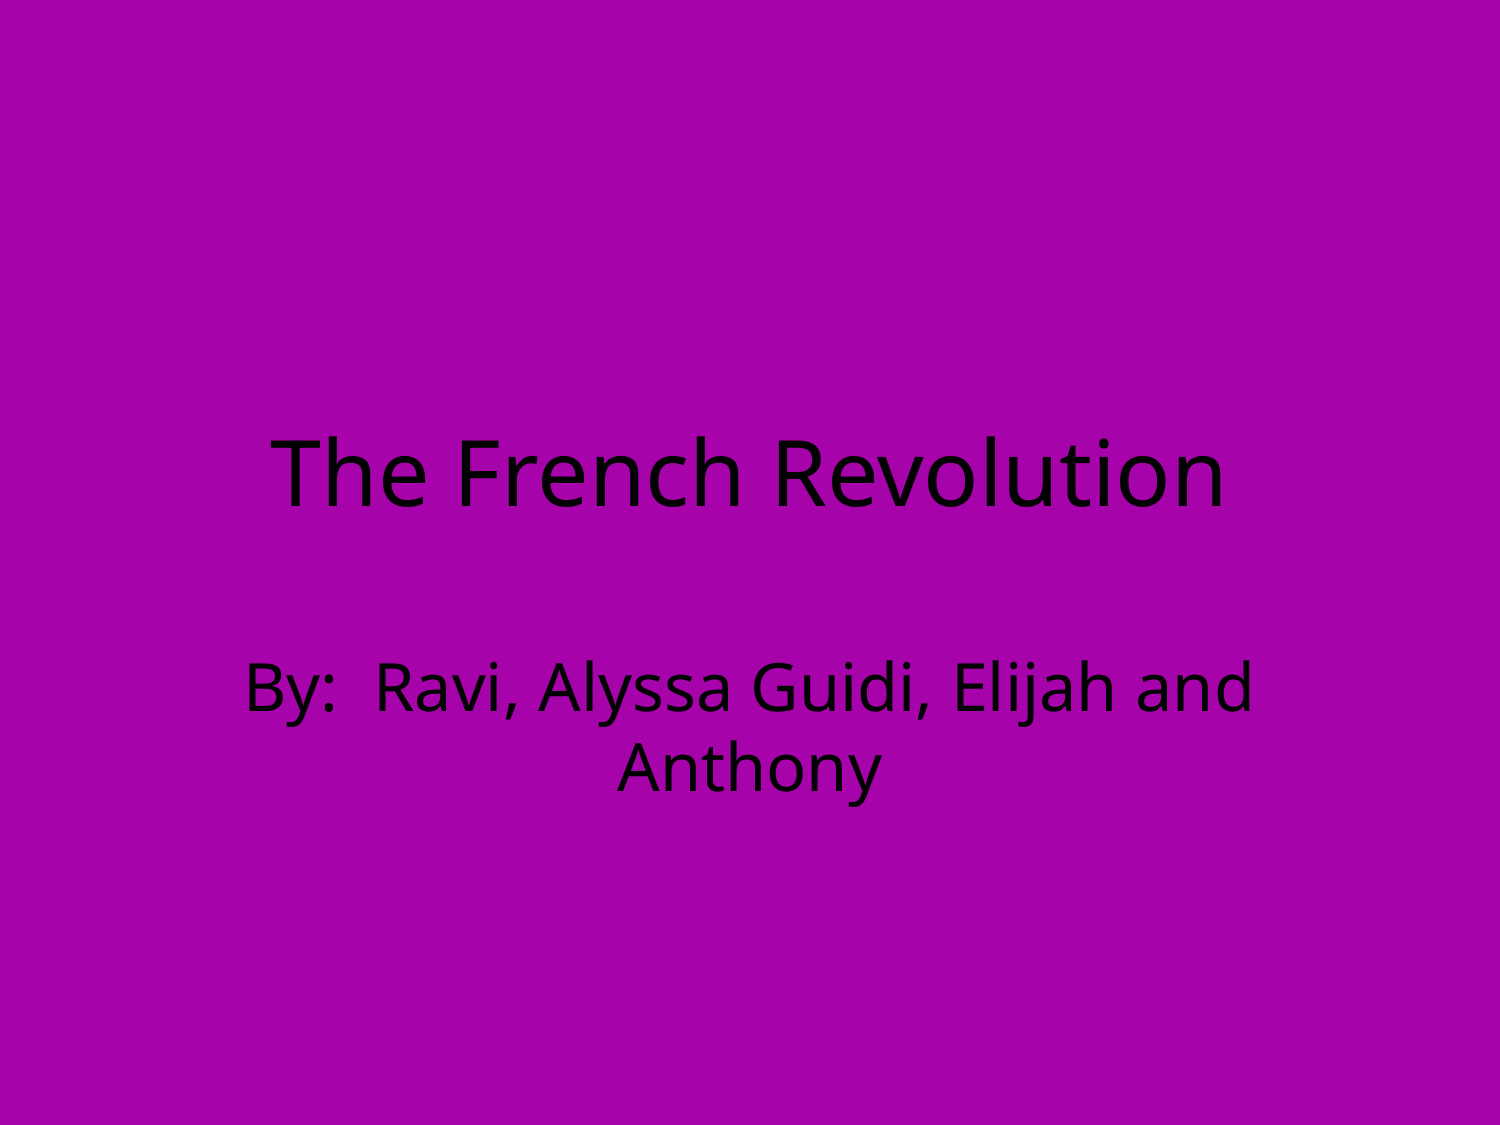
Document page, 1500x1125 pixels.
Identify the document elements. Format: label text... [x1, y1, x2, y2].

subtitle By: Ravi, Alyssa Guidi, Elijah and Anthony [225, 637, 1275, 925]
title The French Revolution [112, 349, 1388, 591]
